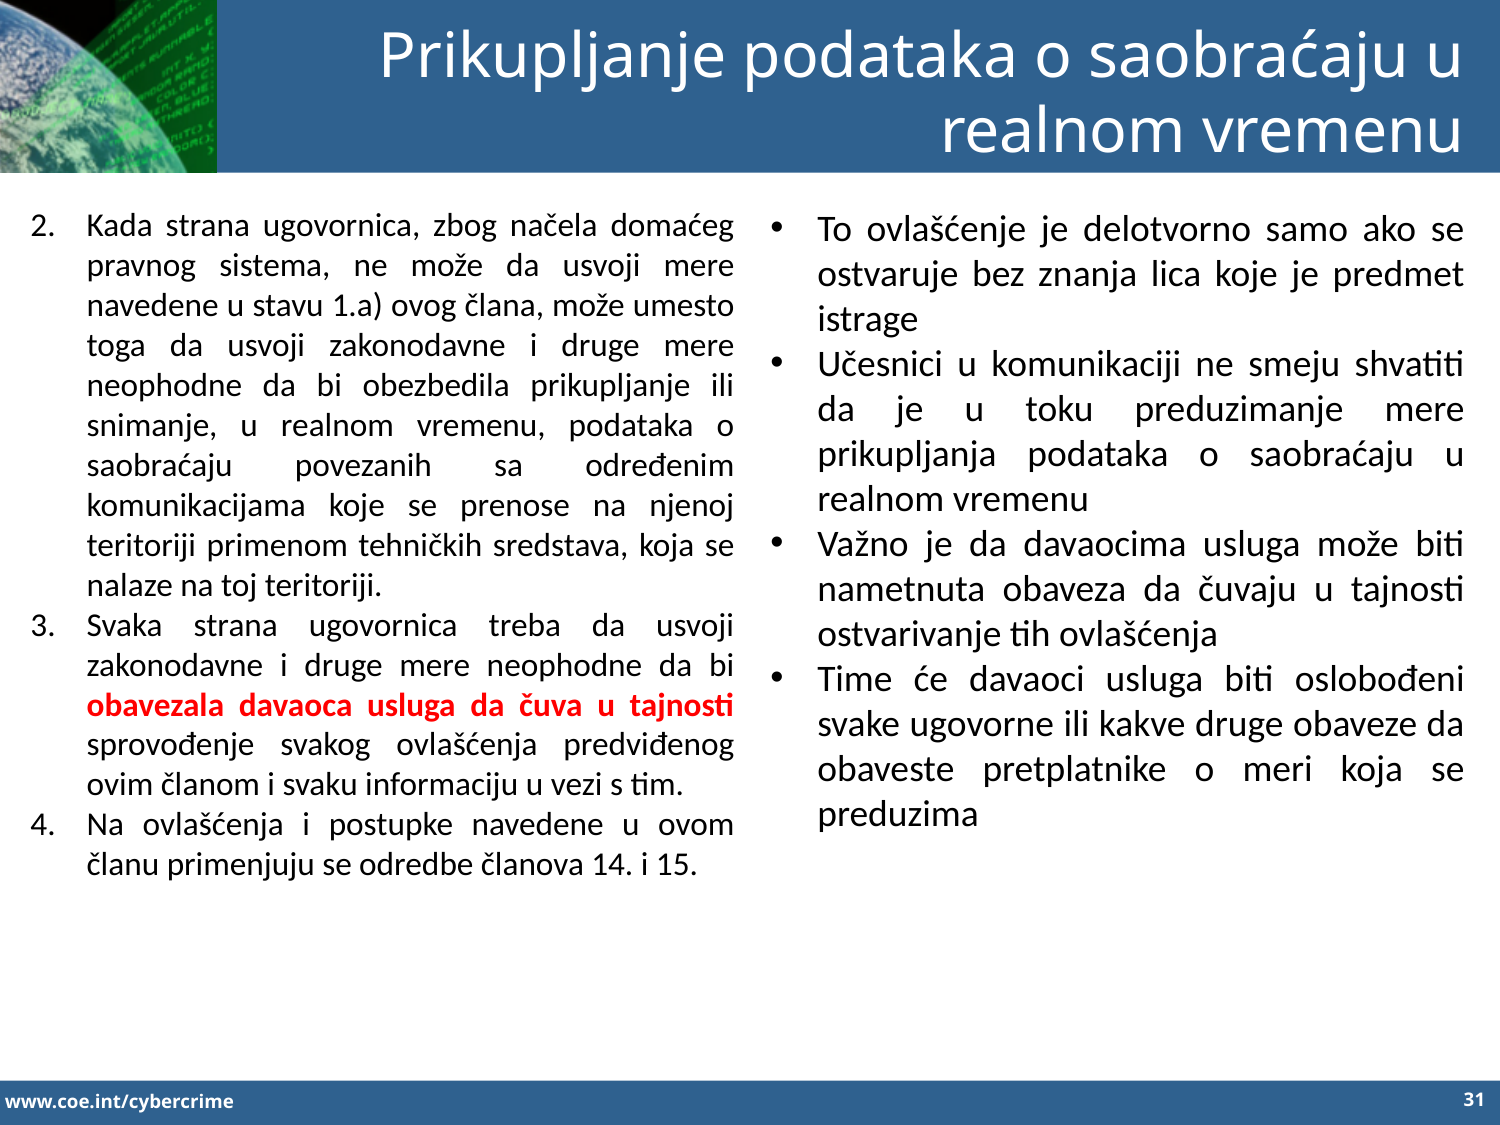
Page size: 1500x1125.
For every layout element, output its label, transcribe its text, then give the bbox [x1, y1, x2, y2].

text_box Kada strana ugovornica, zbog načela domaćeg pravnog sistema, ne može da usvoji mere navedene u stavu 1.a) ovog člana, može umesto toga da usvoji zakonodavne i druge mere neophodne da bi obezbedila prikupljanje ili snimanje, u realnom vremenu, podataka o saobraćaju povezanih sa određenim komunikacijama koje se prenose na njenoj teritoriji primenom tehničkih sredstava, koja se nalaze na toj teritoriji. Svaka strana ugovornica treba da usvoji zakonodavne i druge mere neophodne da bi obavezala davaoca usluga da čuva u tajnosti sprovođenje svakog ovlašćenja predviđenog ovim članom i svaku informaciju u vezi s tim. Na ovlašćenja i postupke navedene u ovom članu primenjuju se odredbe članova 14. i 15. [15, 196, 750, 890]
text_box Prikupljanje podataka o saobraćaju u realnom vremenu [227, 7, 1480, 172]
text_box To ovlašćenje je delotvorno samo ako se ostvaruje bez znanja lica koje je predmet istrage Učesnici u komunikaciji ne smeju shvatiti da je u toku preduzimanje mere prikupljanja podataka o saobraćaju u realnom vremenu Važno je da davaocima usluga može biti nametnuta obaveza da čuvaju u tajnosti ostvarivanje tih ovlašćenja Time će davaoci usluga biti oslobođeni svake ugovorne ili kakve druge obaveze da obaveste pretplatnike o meri koja se preduzima [755, 196, 1480, 841]
picture [0, 0, 217, 173]
